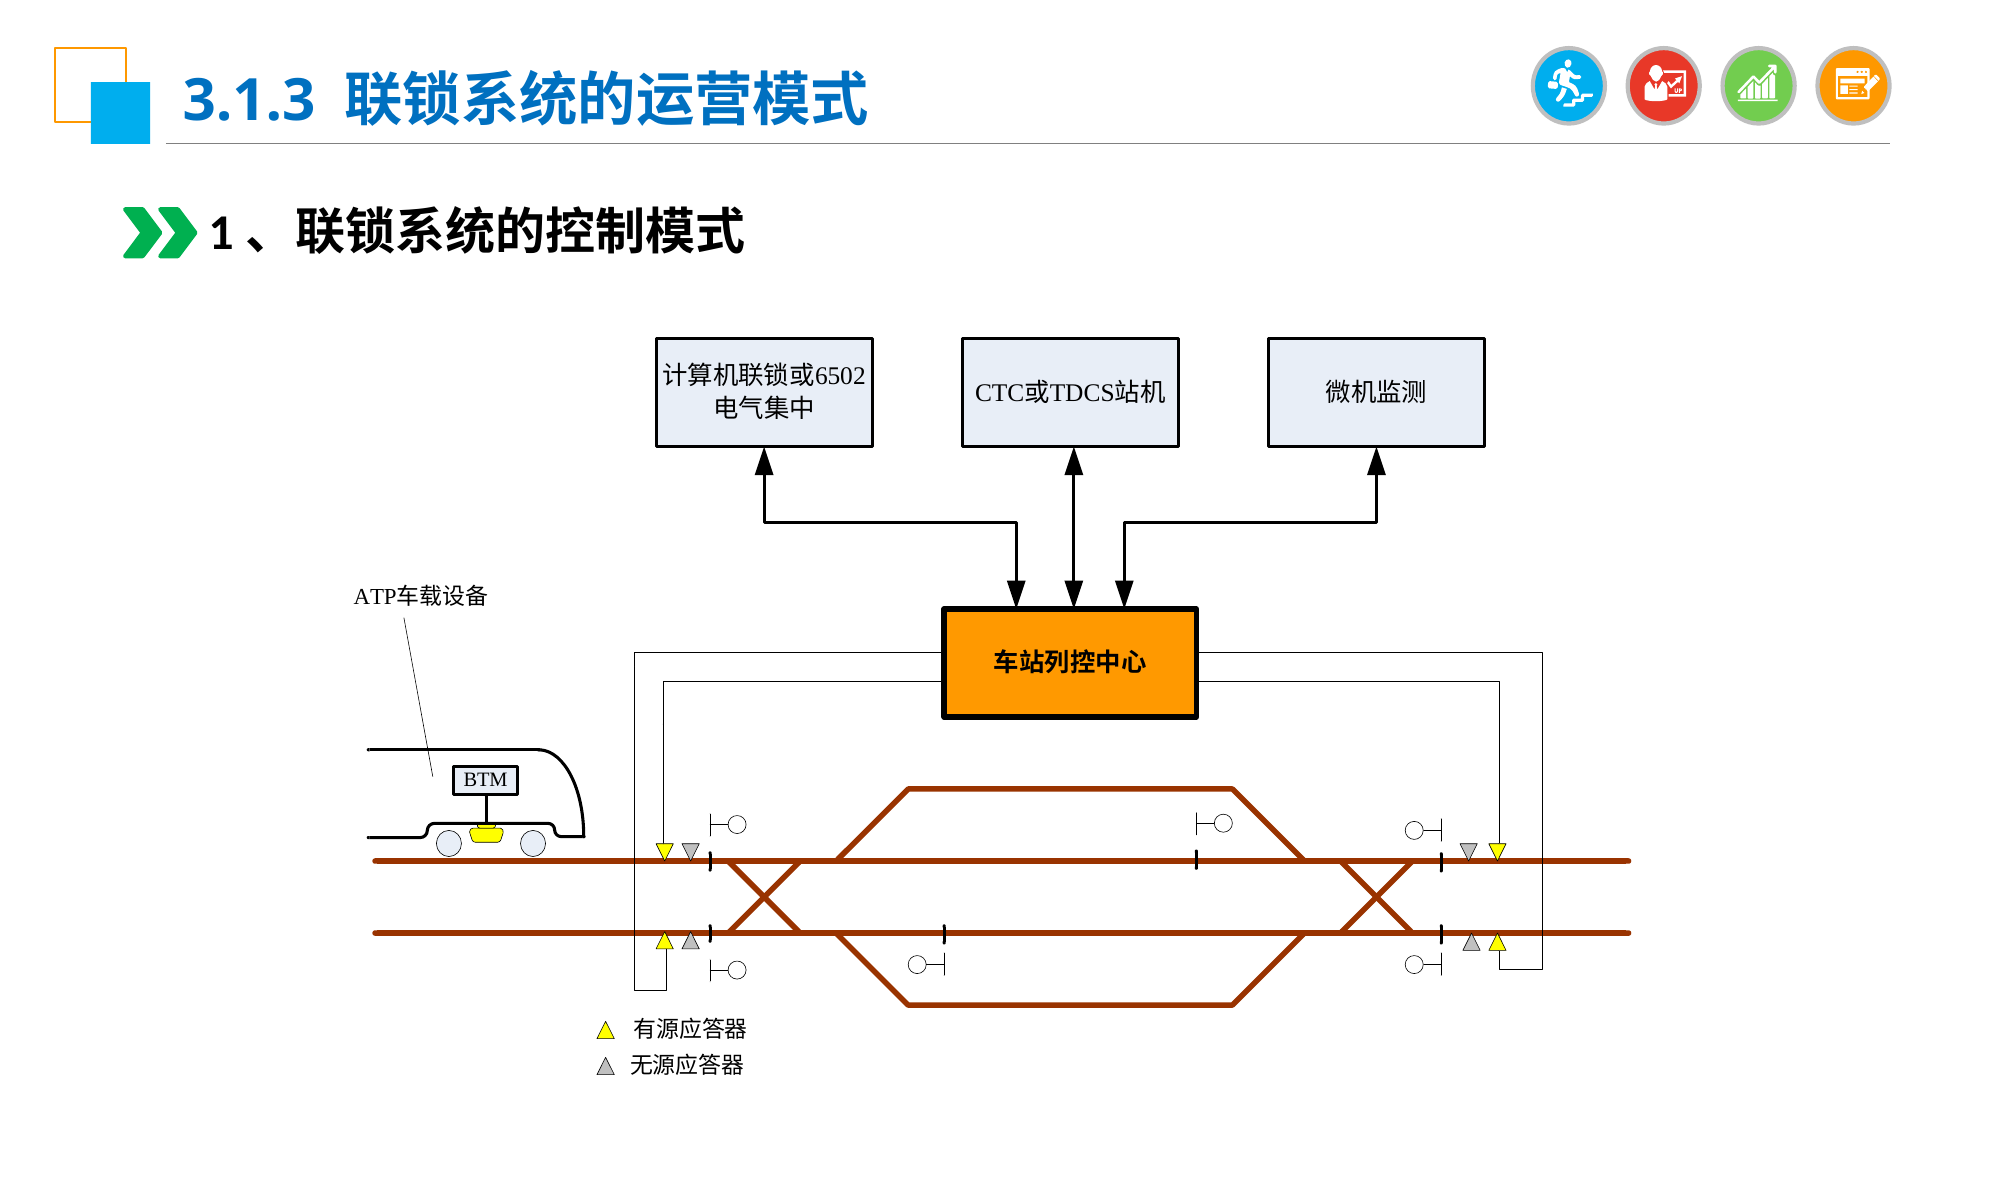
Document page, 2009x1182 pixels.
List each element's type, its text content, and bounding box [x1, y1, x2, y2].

text_box 3.1.3 联锁系统的运营模式 [162, 51, 890, 142]
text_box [288, 332, 1635, 1087]
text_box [124, 191, 759, 269]
